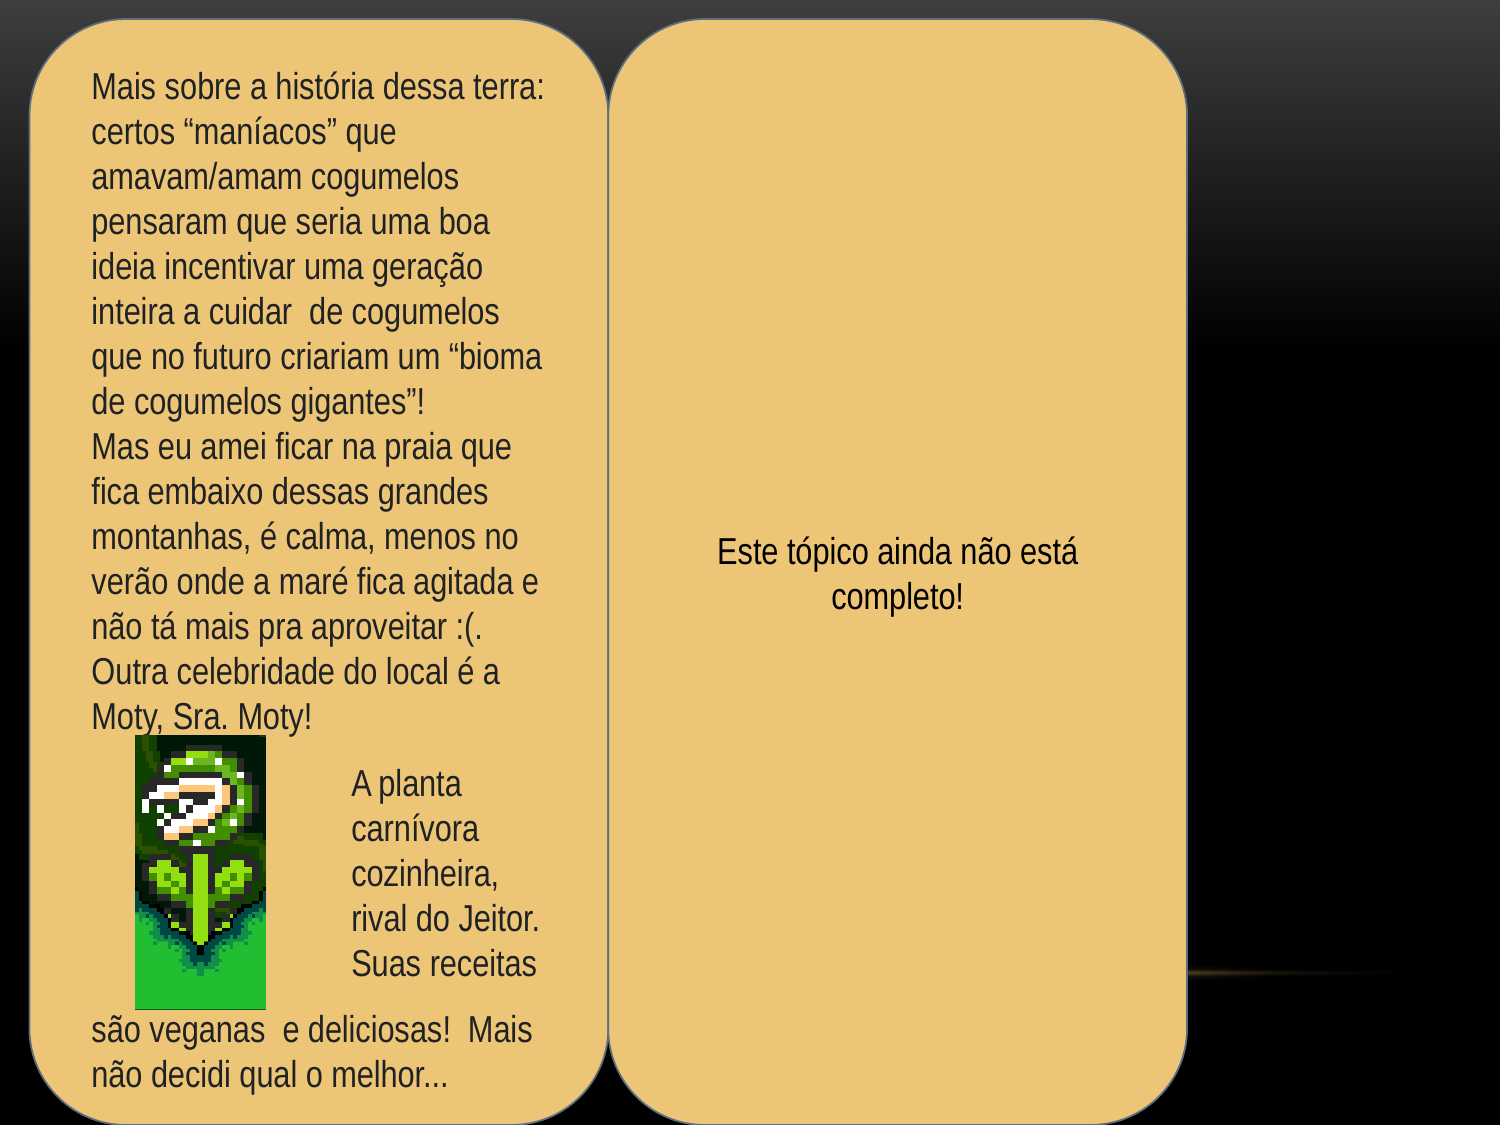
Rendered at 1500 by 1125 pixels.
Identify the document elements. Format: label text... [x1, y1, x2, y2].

text_box [28, 18, 608, 1125]
text_box Este tópico ainda não está completo! [607, 18, 1188, 1125]
text_box são veganas e deliciosas! Mais não decidi qual o melhor... [76, 997, 550, 1103]
picture [135, 735, 266, 1010]
picture [531, 1047, 685, 1125]
text_box A planta carnívora cozinheira, rival do Jeitor. Suas receitas [336, 751, 573, 991]
picture [0, 0, 1500, 1125]
text_box Mais sobre a história dessa terra: certos “maníacos” que amavam/amam cogumelos pensaram que seria uma boa ideia incentivar uma geração inteira a cuidar de cogumelos que no futuro criariam um “bioma de cogumelos gigantes”! Mas eu amei ficar na praia que fica embaixo dessas grandes montanhas, é calma, menos no verão onde a maré fica agitada e não tá mais pra aproveitar :(. Outra celebridade do local é a Moty, Sra. Moty! [76, 54, 561, 745]
